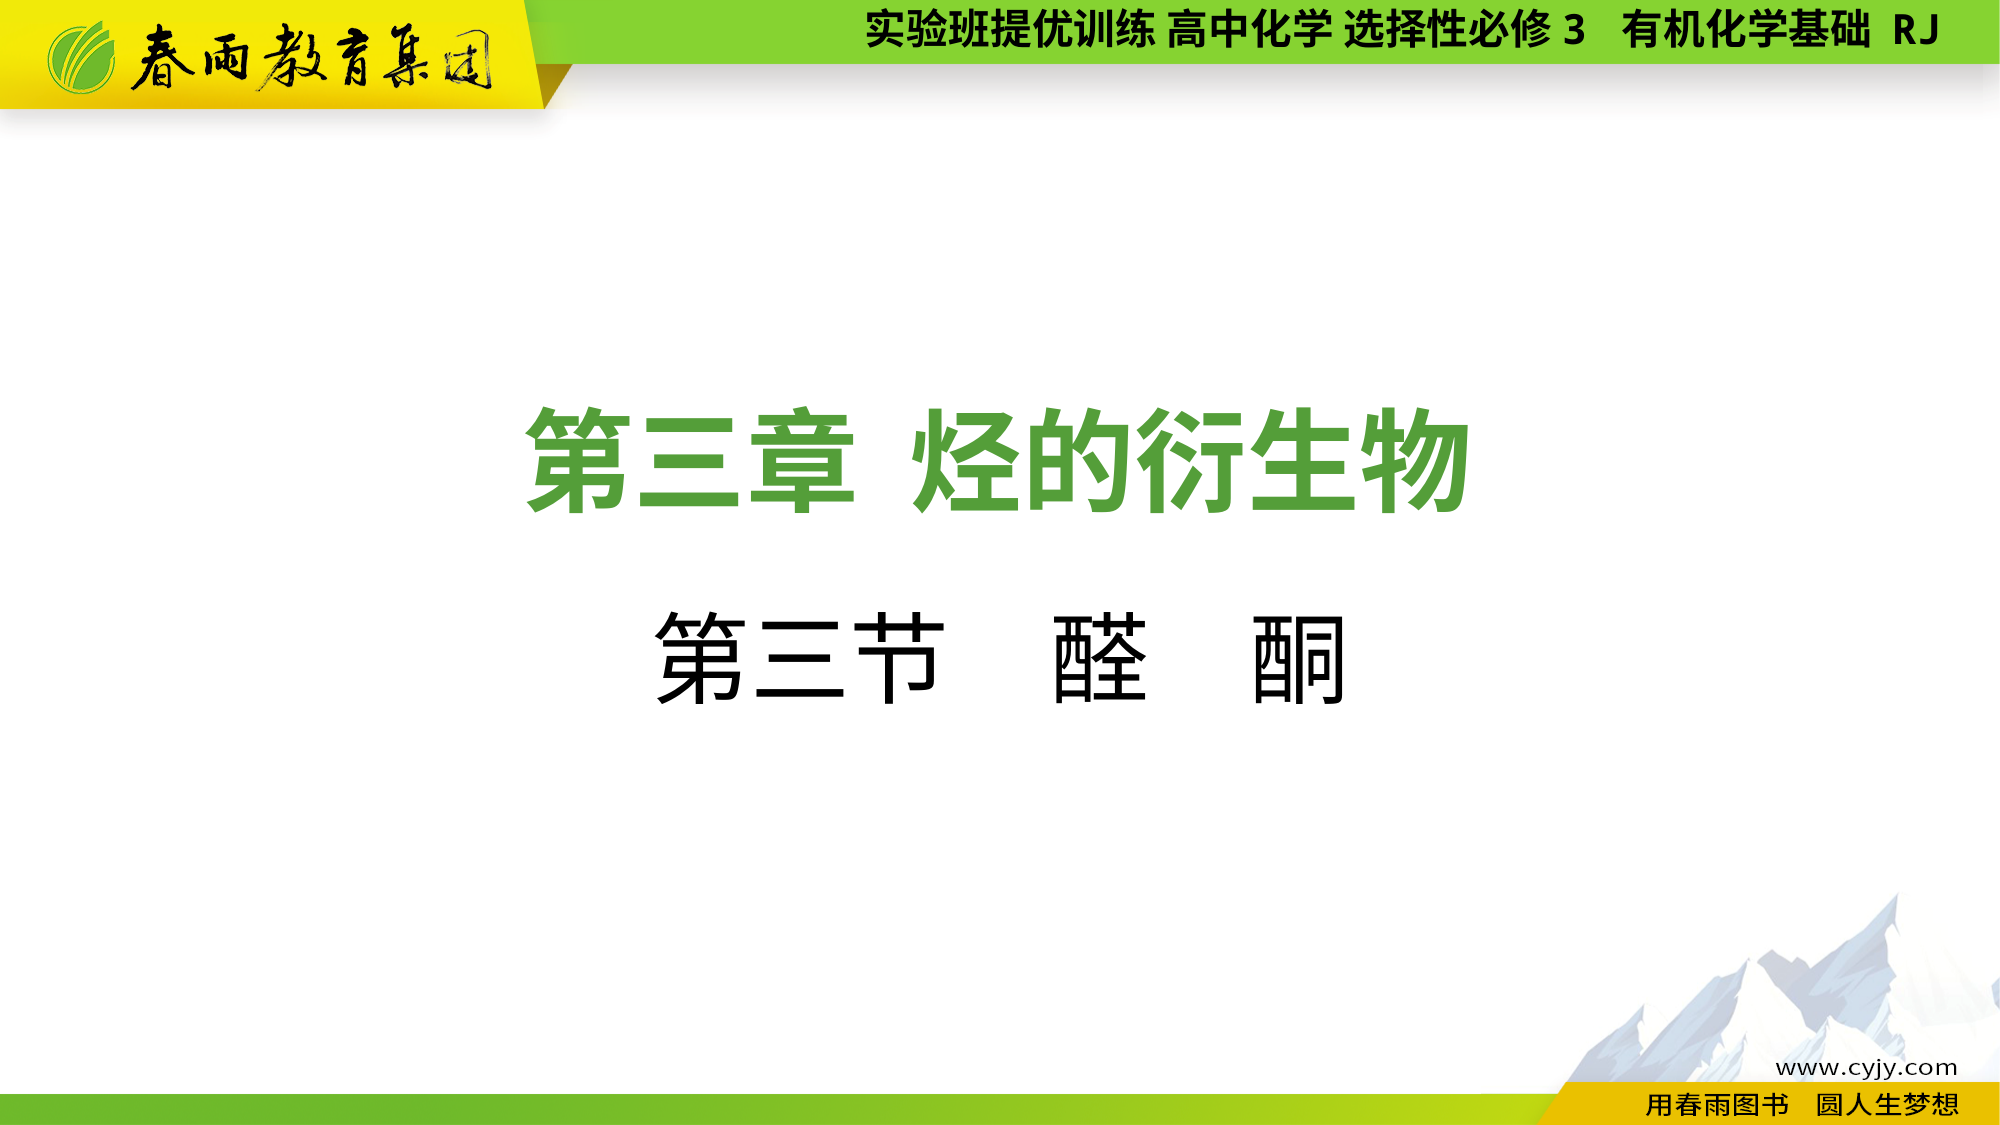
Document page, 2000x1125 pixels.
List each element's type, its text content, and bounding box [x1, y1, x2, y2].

picture [0, 0, 2000, 1125]
text_box 第三章 烃的衍生物 [16, 316, 1978, 534]
text_box 第三节 醛 酮 [54, 528, 1946, 724]
